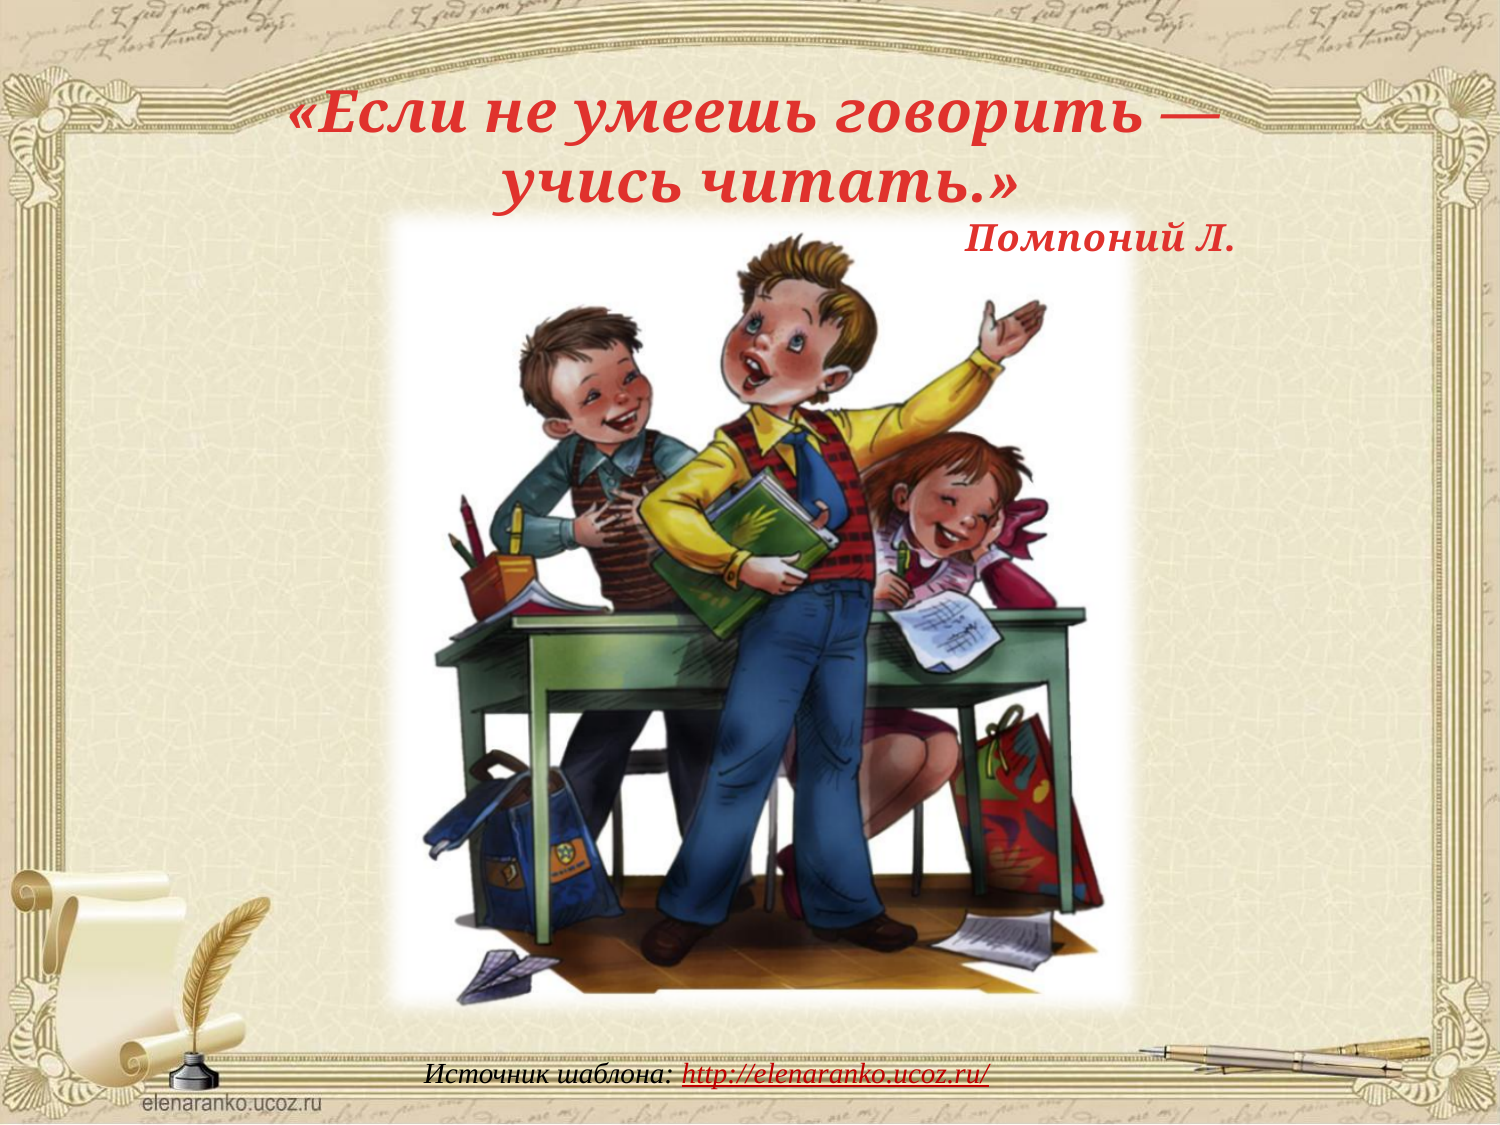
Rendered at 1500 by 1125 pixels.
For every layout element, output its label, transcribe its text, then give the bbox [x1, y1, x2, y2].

text_box Источник шаблона: http://elenaranko.ucoz.ru/ [171, 1046, 1264, 1097]
text_box «Если не умеешь говорить — учись читать.» Помпоний Л. [271, 66, 1252, 267]
picture [0, 0, 1500, 1125]
